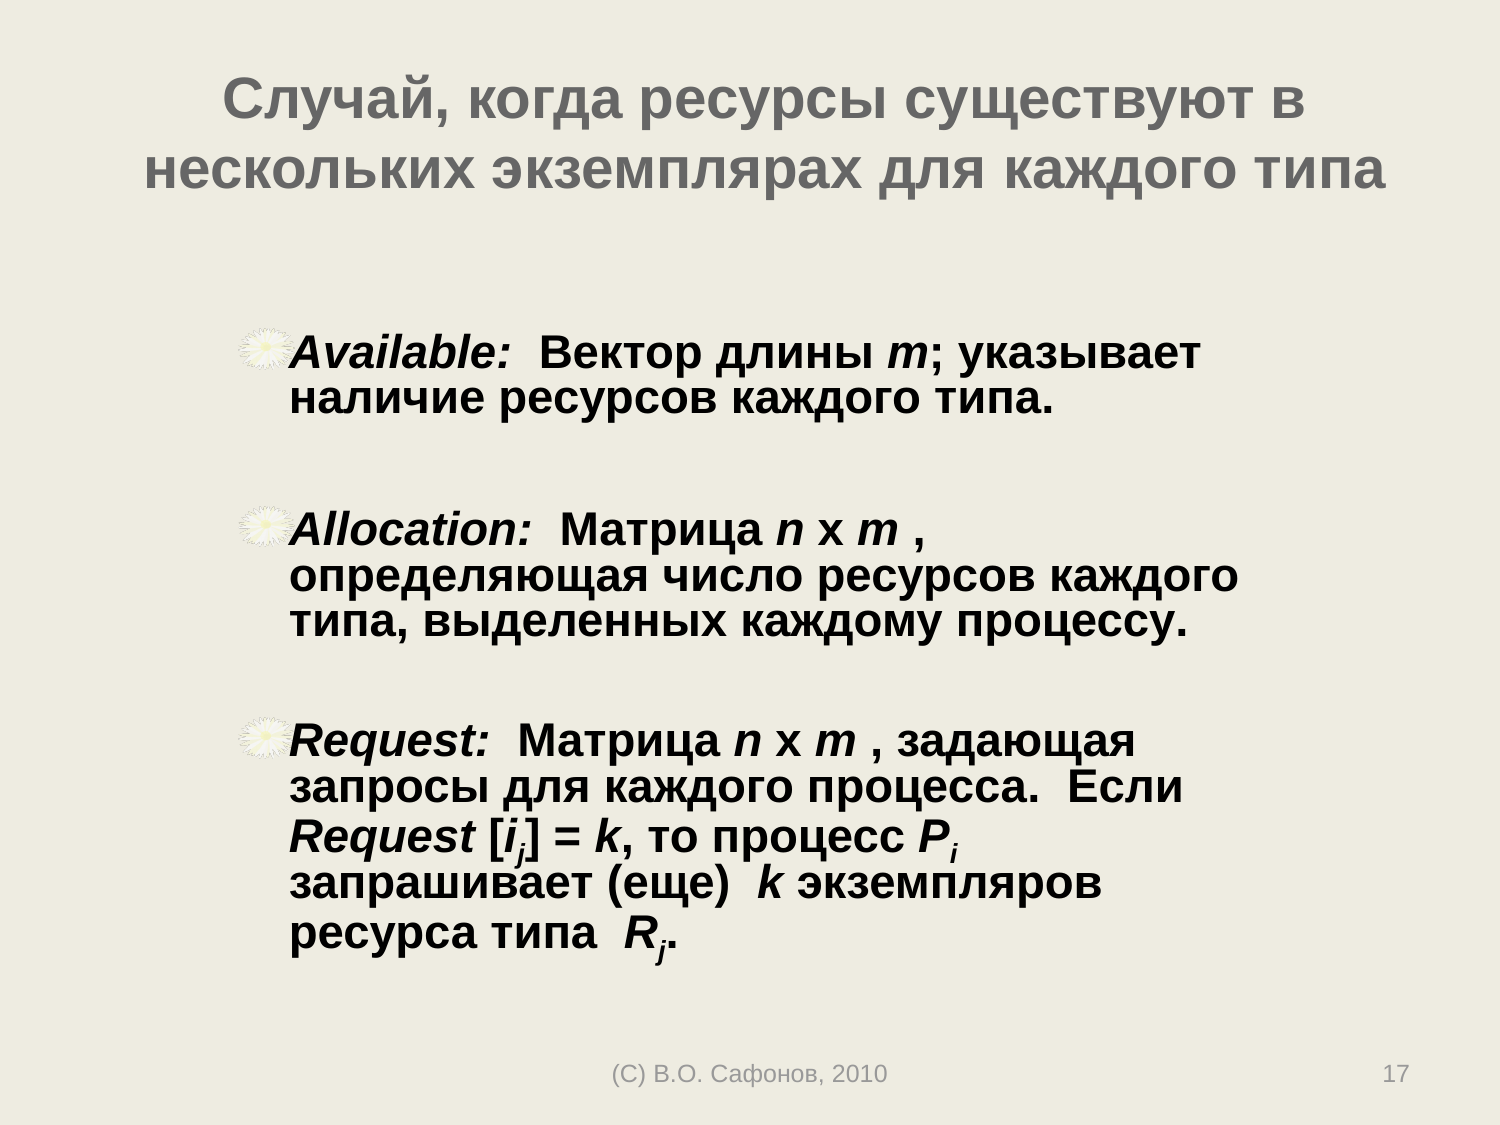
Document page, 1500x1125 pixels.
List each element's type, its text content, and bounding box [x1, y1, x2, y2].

picture [238, 328, 295, 370]
title Случай, когда ресурсы существуют в нескольких экземплярах для каждого типа [58, 23, 1472, 237]
text_box (C) В.О. Сафонов, 2010 [512, 1042, 988, 1103]
picture [238, 717, 295, 759]
text_box 17 [1074, 1042, 1425, 1103]
picture [238, 506, 295, 547]
list Available: Вектор длины m; указывает наличие ресурсов каждого типа. Allocation: Матрица n x m , определяющая число ресурсов каждого типа, выделенных каждому процессу. Request: Матрица n x m , задающая запросы для каждого процесса. Если Request [ij] = k, то процесс Pi запрашивает (еще) k экземпляров ресурса типа Rj. [223, 324, 1276, 1005]
